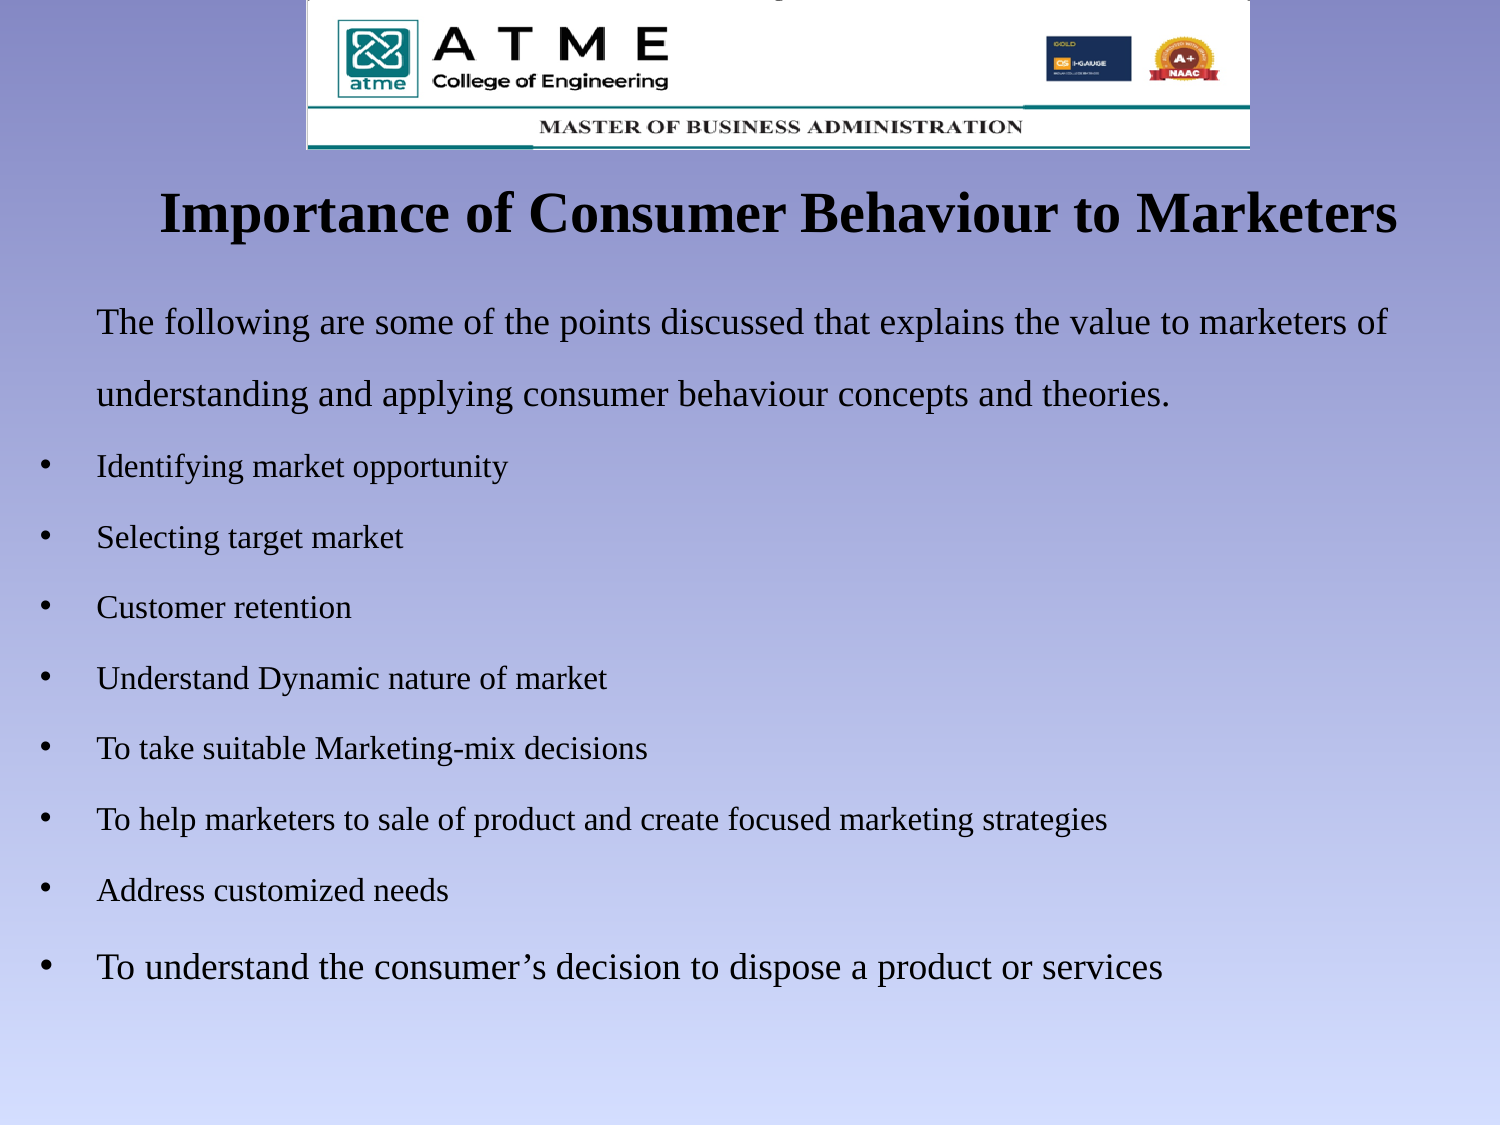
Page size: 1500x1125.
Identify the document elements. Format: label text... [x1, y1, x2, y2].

picture [306, 0, 1250, 150]
title Importance of Consumer Behaviour to Marketers [28, 174, 1500, 243]
list The following are some of the points discussed that explains the value to marketers of understanding and applying consumer behaviour concepts and theories. Identifying market opportunity Selecting target market Customer retention Understand Dynamic nature of market To take suitable Marketing-mix decisions To help marketers to sale of product and create focused marketing strategies Address customized needs To understand the consumer’s decision to dispose a product or services [24, 262, 1450, 1088]
